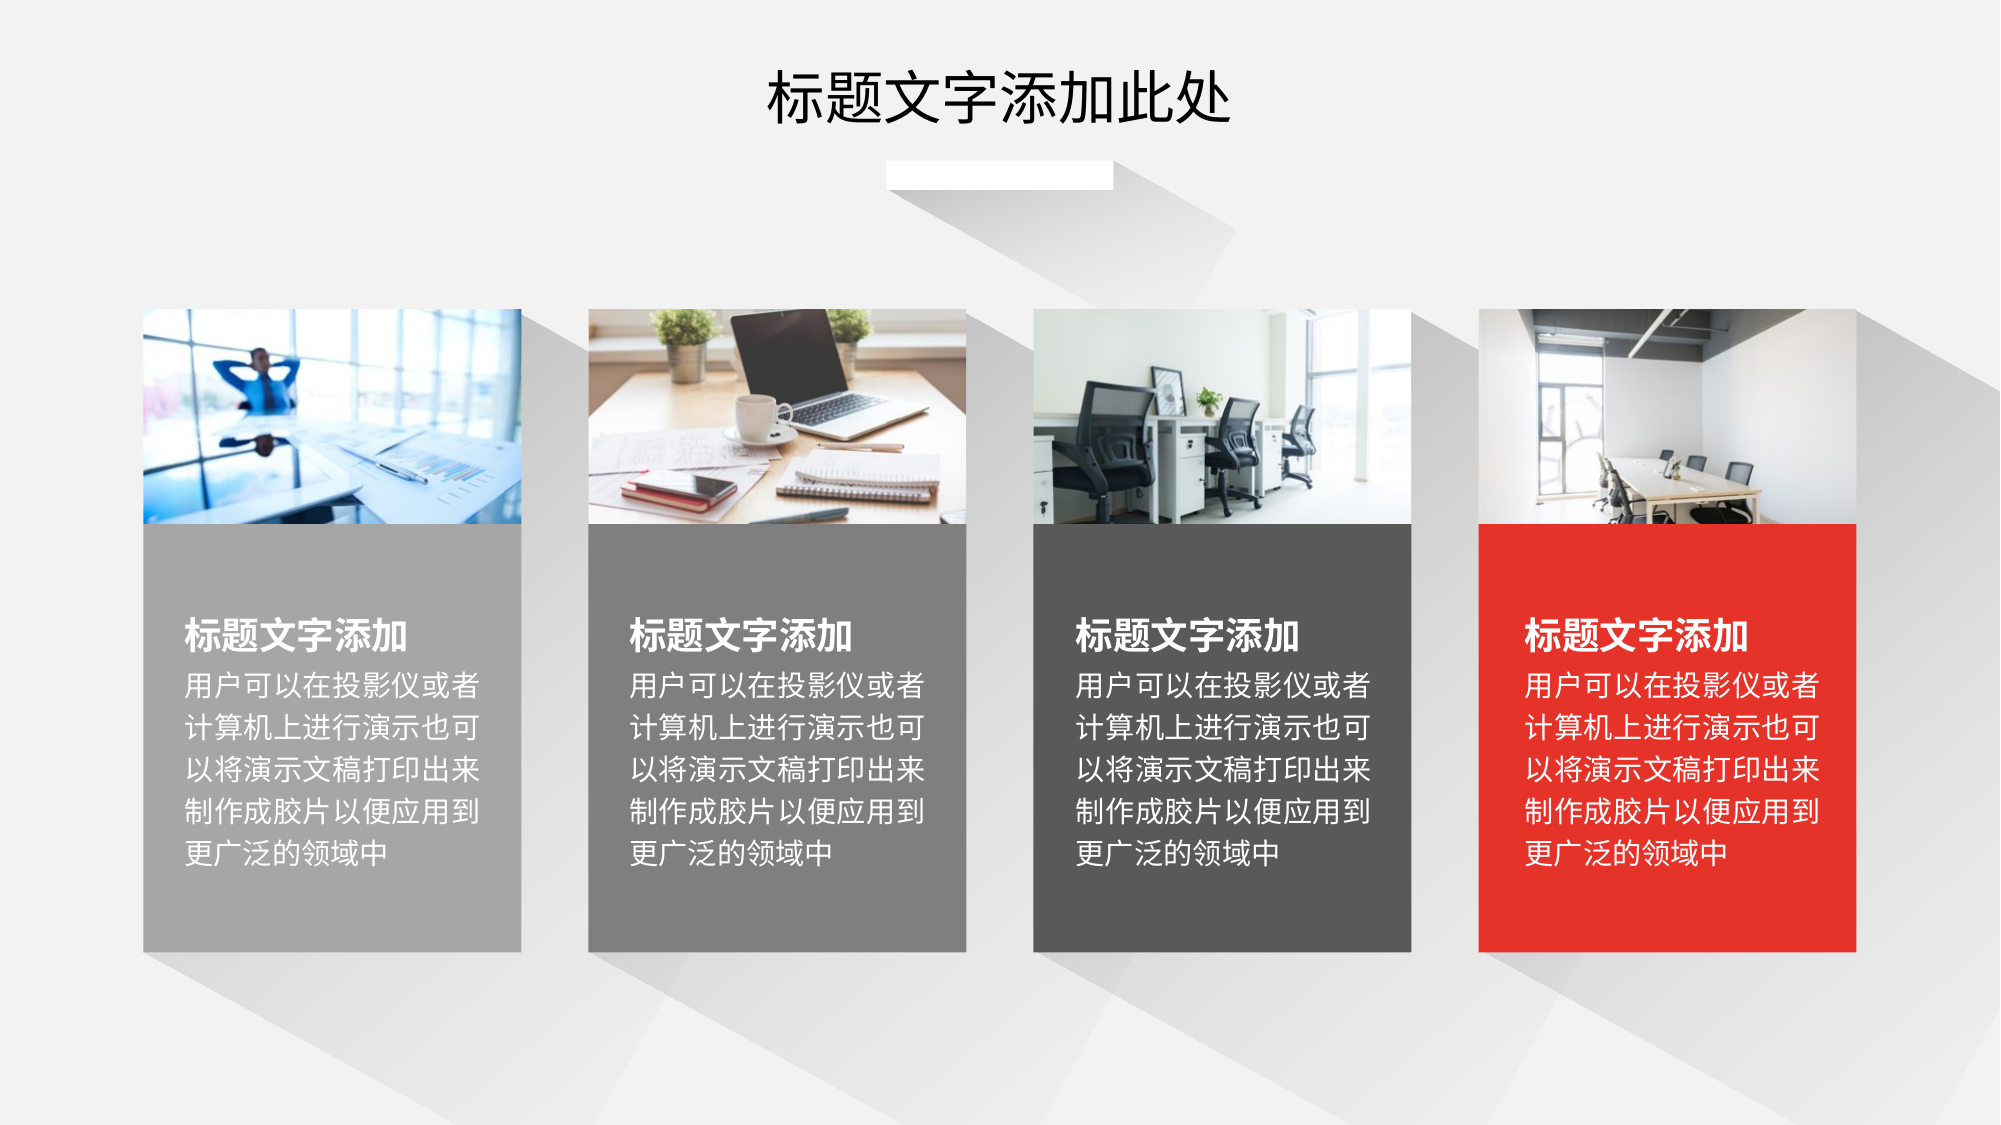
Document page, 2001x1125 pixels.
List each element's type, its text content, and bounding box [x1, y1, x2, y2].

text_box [1509, 595, 1836, 881]
picture [143, 309, 522, 524]
text_box [667, 312, 1136, 1125]
picture [1478, 309, 1857, 524]
text_box [1561, 309, 2000, 1125]
text_box [141, 312, 691, 1125]
text_box [885, 160, 1115, 191]
picture [588, 309, 967, 524]
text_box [614, 595, 941, 881]
text_box [1477, 523, 1857, 953]
text_box [886, 159, 1237, 309]
text_box [587, 523, 967, 953]
text_box 标题文字添加此处 [752, 53, 1248, 139]
text_box [142, 523, 522, 953]
picture [1033, 309, 1412, 524]
text_box [1113, 310, 1584, 1125]
text_box [1032, 523, 1412, 953]
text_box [1060, 595, 1387, 881]
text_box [169, 595, 496, 881]
